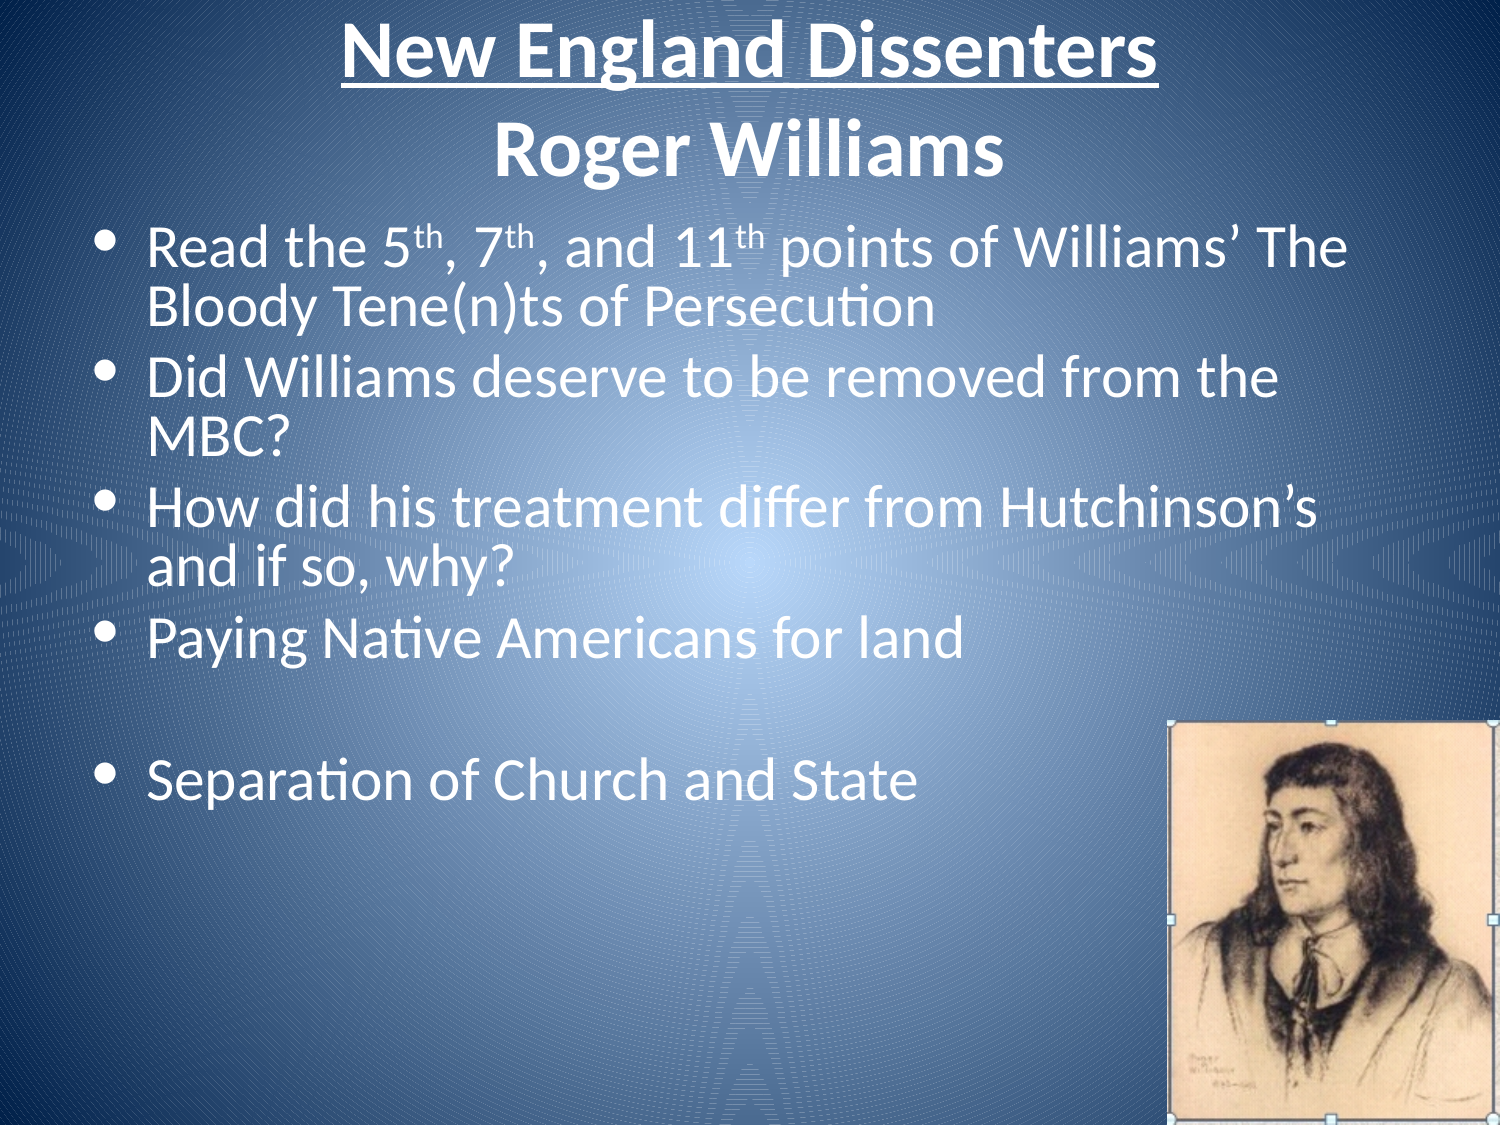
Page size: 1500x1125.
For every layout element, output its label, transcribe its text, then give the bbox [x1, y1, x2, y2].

list Read the 5th, 7th, and 11th points of Williams’ The Bloody Tene(n)ts of Persecution Did Williams deserve to be removed from the MBC? How did his treatment differ from Hutchinson’s and if so, why? Paying Native Americans for land Separation of Church and State [75, 212, 1425, 1026]
title New England Dissenters Roger Williams [75, 0, 1425, 188]
picture [1166, 720, 1500, 1125]
